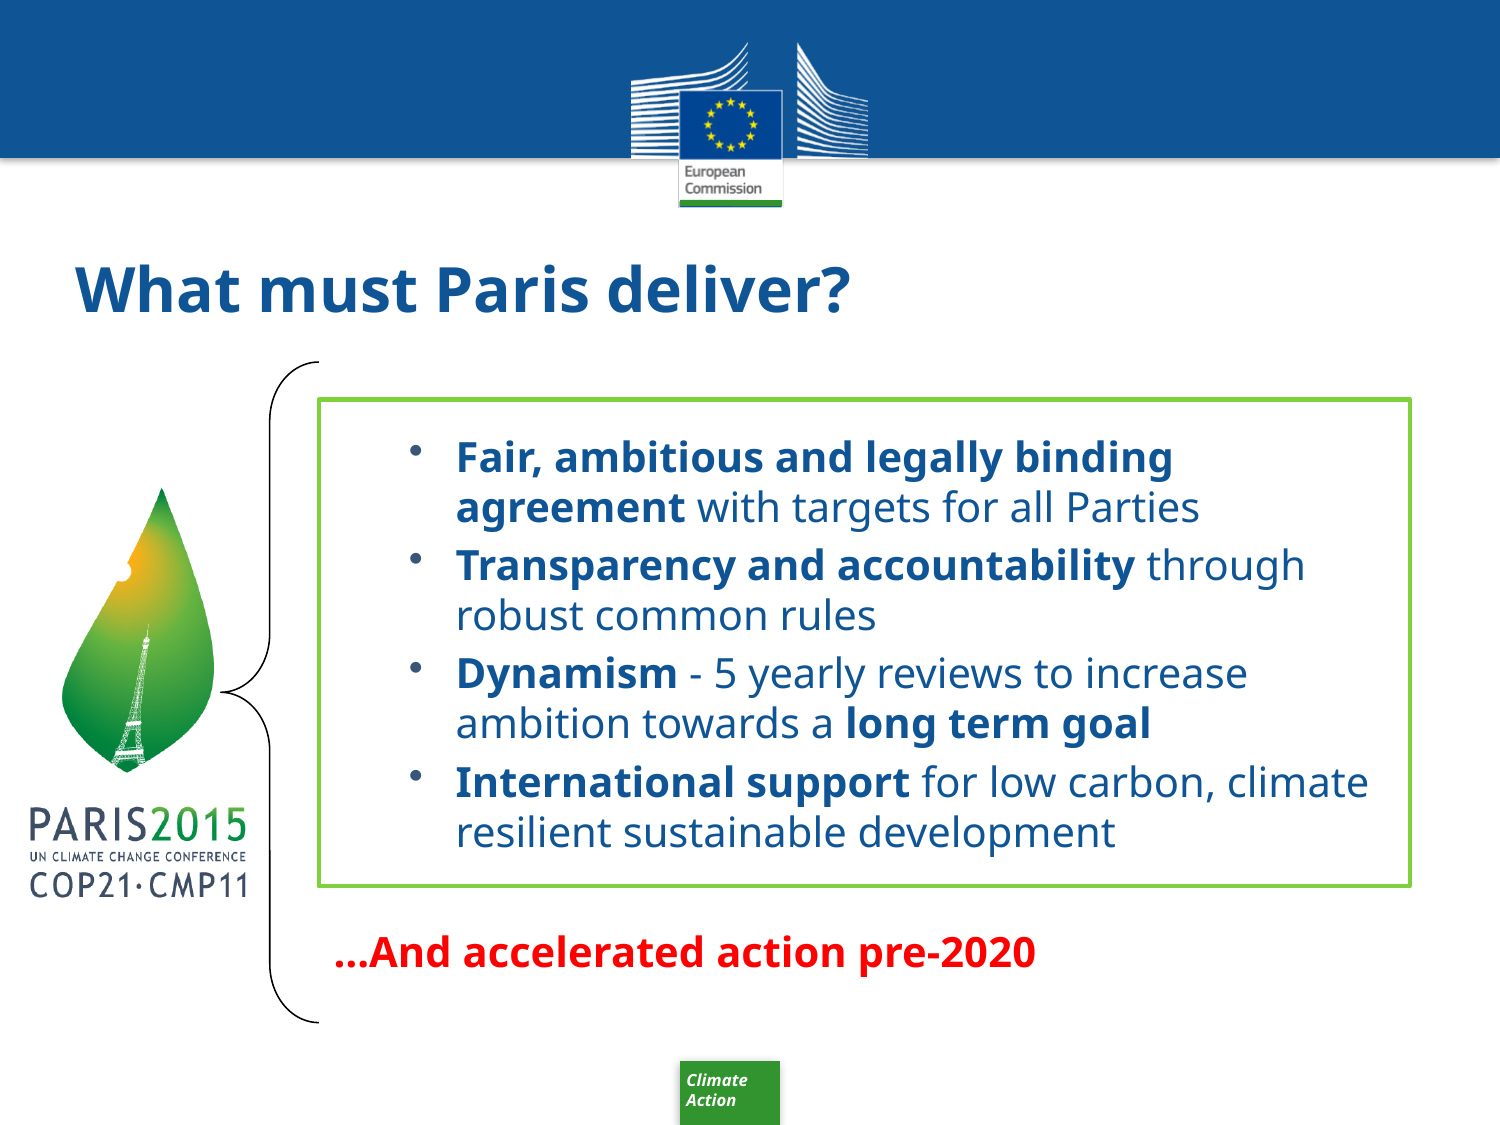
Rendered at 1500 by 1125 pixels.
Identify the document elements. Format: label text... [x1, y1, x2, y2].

text_box [269, 362, 319, 1023]
picture [631, 42, 868, 208]
text_box Fair, ambitious and legally binding agreement with targets for all Parties Transparency and accountability through robust common rules Dynamism - 5 yearly reviews to increase ambition towards a long term goal International support for low carbon, climate resilient sustainable development [319, 397, 1412, 888]
picture [0, 453, 278, 931]
title What must Paris deliver? [60, 210, 1442, 365]
text_box …And accelerated action pre-2020 [319, 918, 1455, 984]
